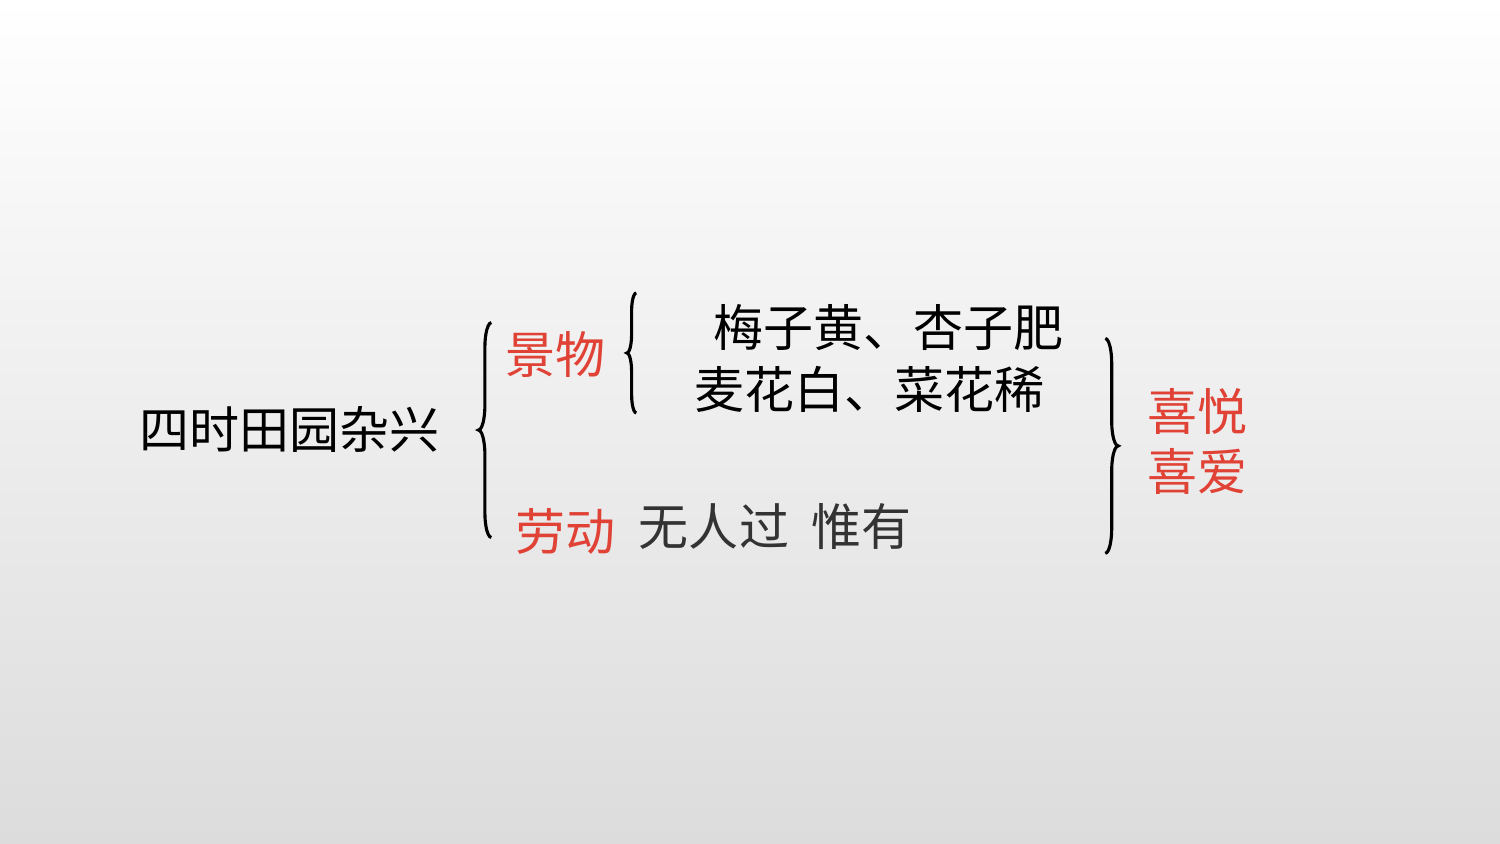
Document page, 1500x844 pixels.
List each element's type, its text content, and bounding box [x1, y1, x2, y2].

text_box [623, 291, 638, 415]
text_box [474, 321, 493, 539]
text_box 喜悦 喜爱 [1136, 375, 1259, 507]
text_box 四时田园杂兴 [128, 393, 456, 465]
text_box [1104, 337, 1122, 555]
text_box 无人过 惟有 [604, 489, 935, 561]
text_box 麦花白、菜花稀 [682, 352, 1067, 425]
text_box 劳动 [504, 465, 695, 567]
text_box 景物 [494, 317, 618, 390]
text_box 梅子黄、杏子肥 [701, 261, 1221, 363]
